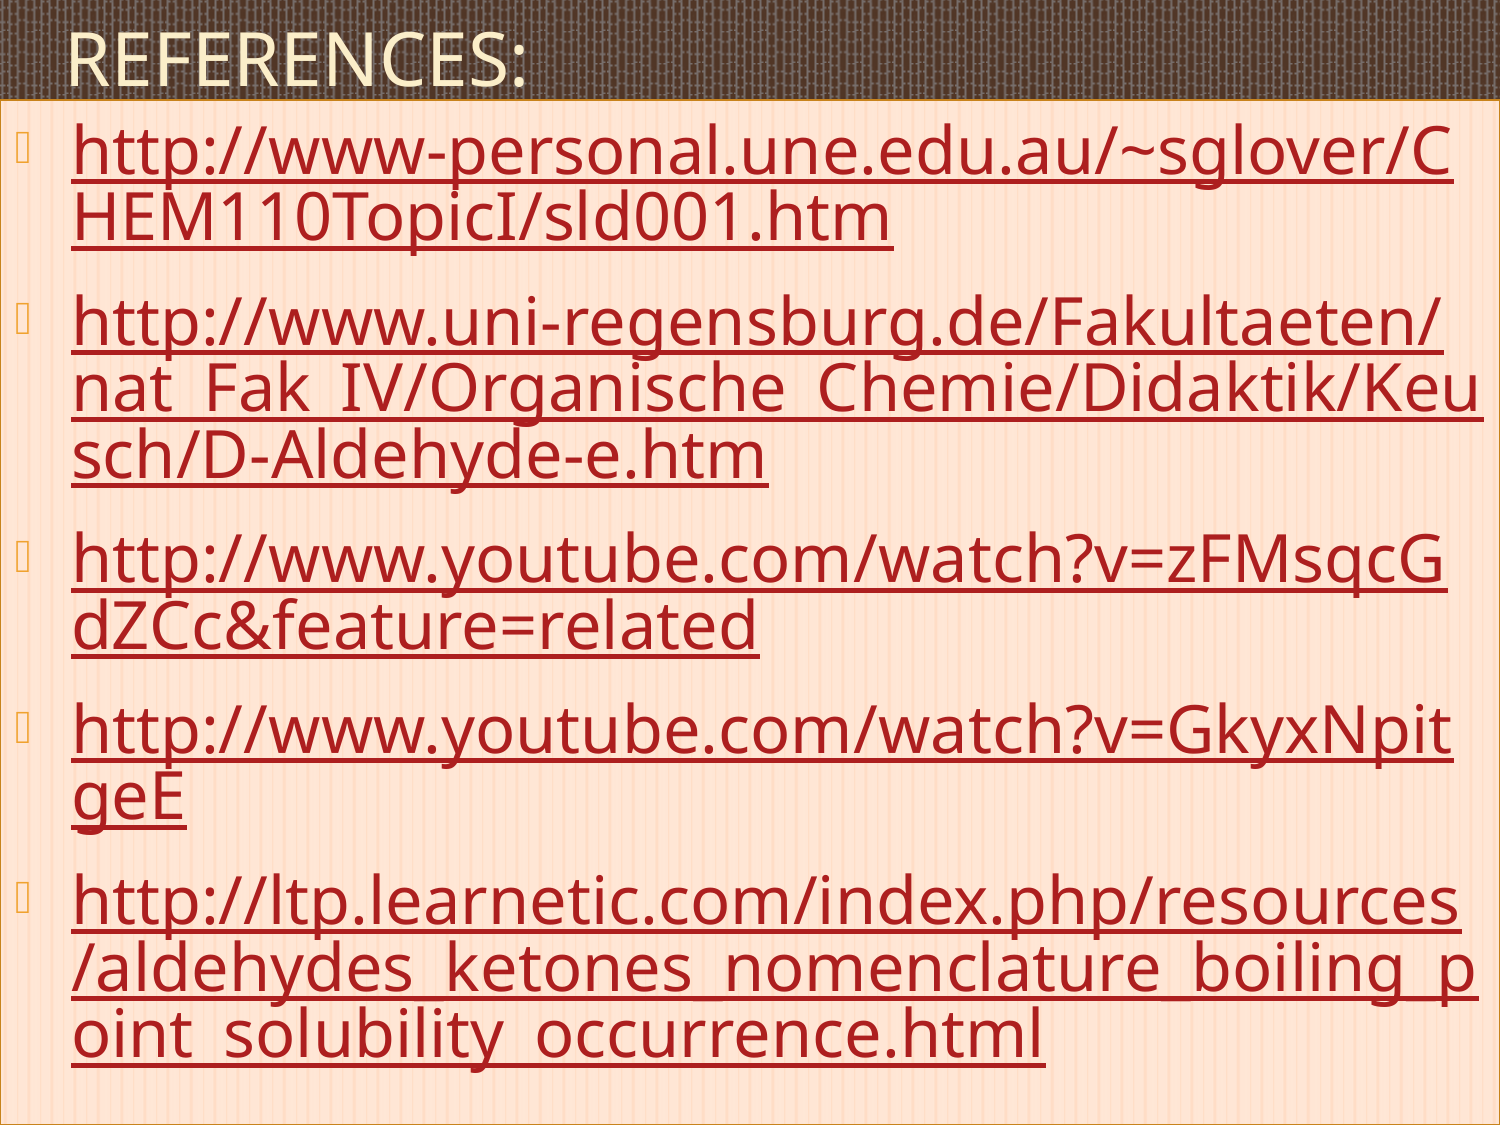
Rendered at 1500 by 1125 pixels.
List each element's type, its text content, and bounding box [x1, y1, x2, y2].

list http://www-personal.une.edu.au/~sglover/CHEM110TopicI/sld001.htm http://www.uni-regensburg.de/Fakultaeten/nat_Fak_IV/Organische_Chemie/Didaktik/Keusch/D-Aldehyde-e.htm http://www.youtube.com/watch?v=zFMsqcGdZCc&feature=related http://www.youtube.com/watch?v=GkyxNpitgeE http://ltp.learnetic.com/index.php/resources/aldehydes_ketones_nomenclature_boiling_point_solubility_occurrence.html [0, 99, 1500, 1125]
title References: [50, 0, 1475, 99]
